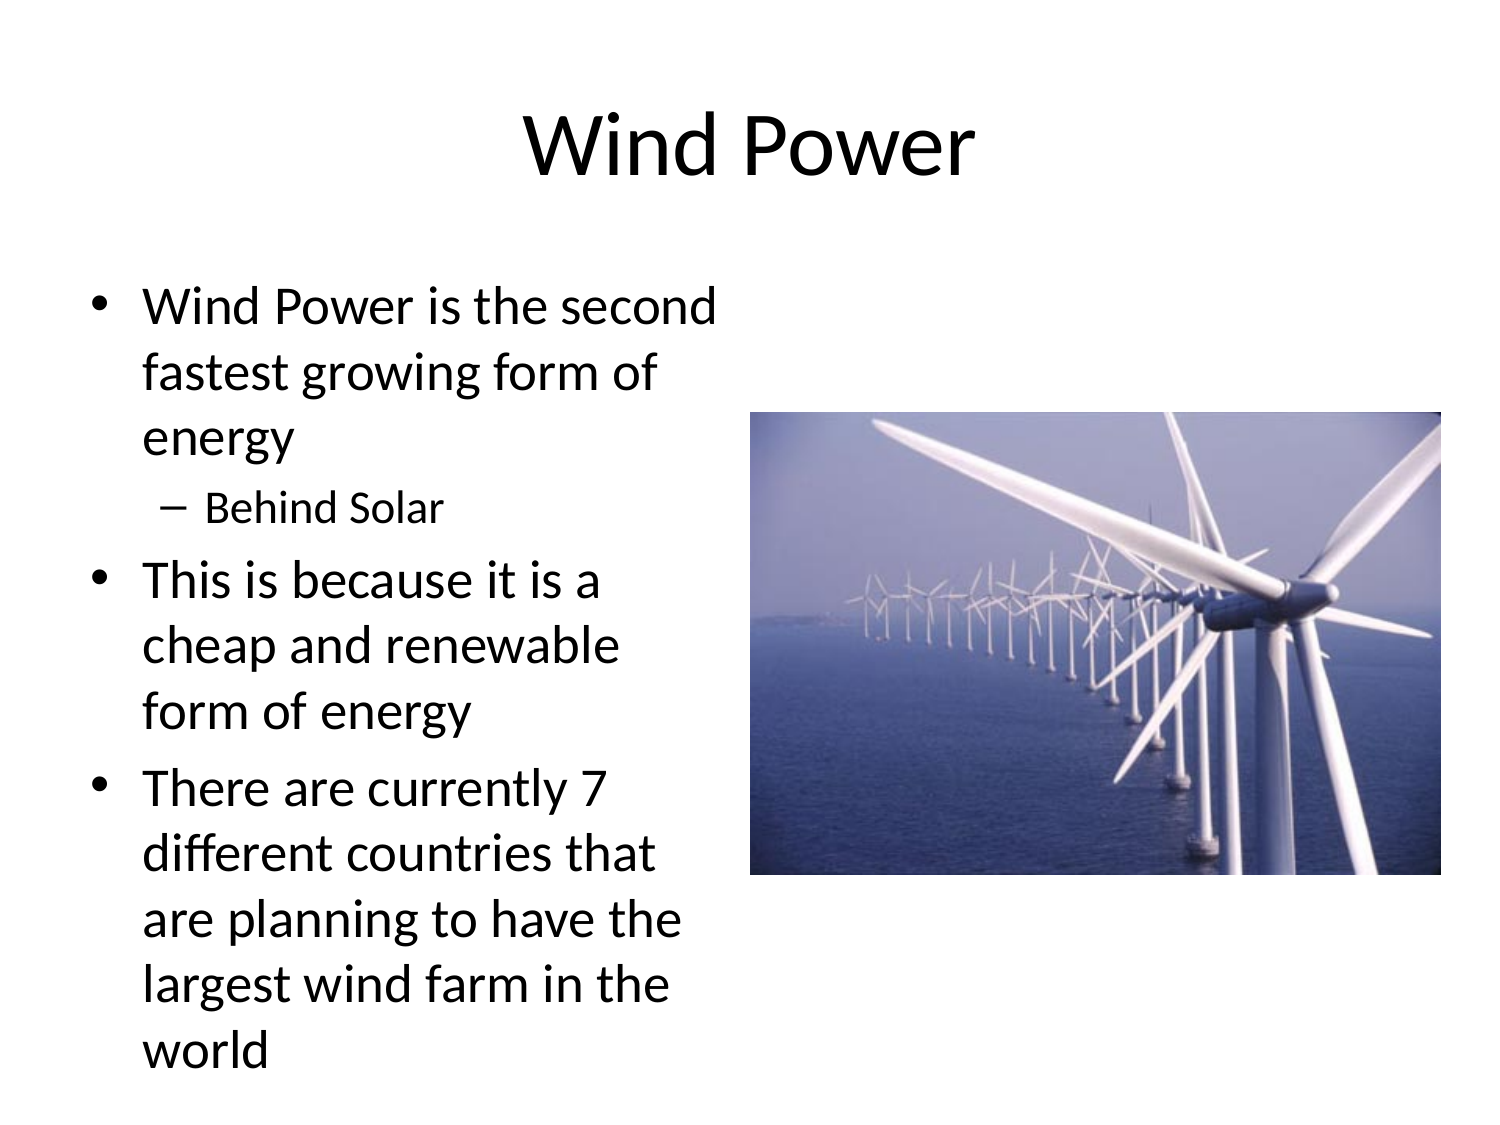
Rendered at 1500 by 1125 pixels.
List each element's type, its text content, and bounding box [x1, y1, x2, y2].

title Wind Power [75, 45, 1425, 233]
list Wind Power is the second fastest growing form of energy Behind Solar This is because it is a cheap and renewable form of energy There are currently 7 different countries that are planning to have the largest wind farm in the world [75, 262, 738, 1088]
picture [749, 412, 1441, 876]
